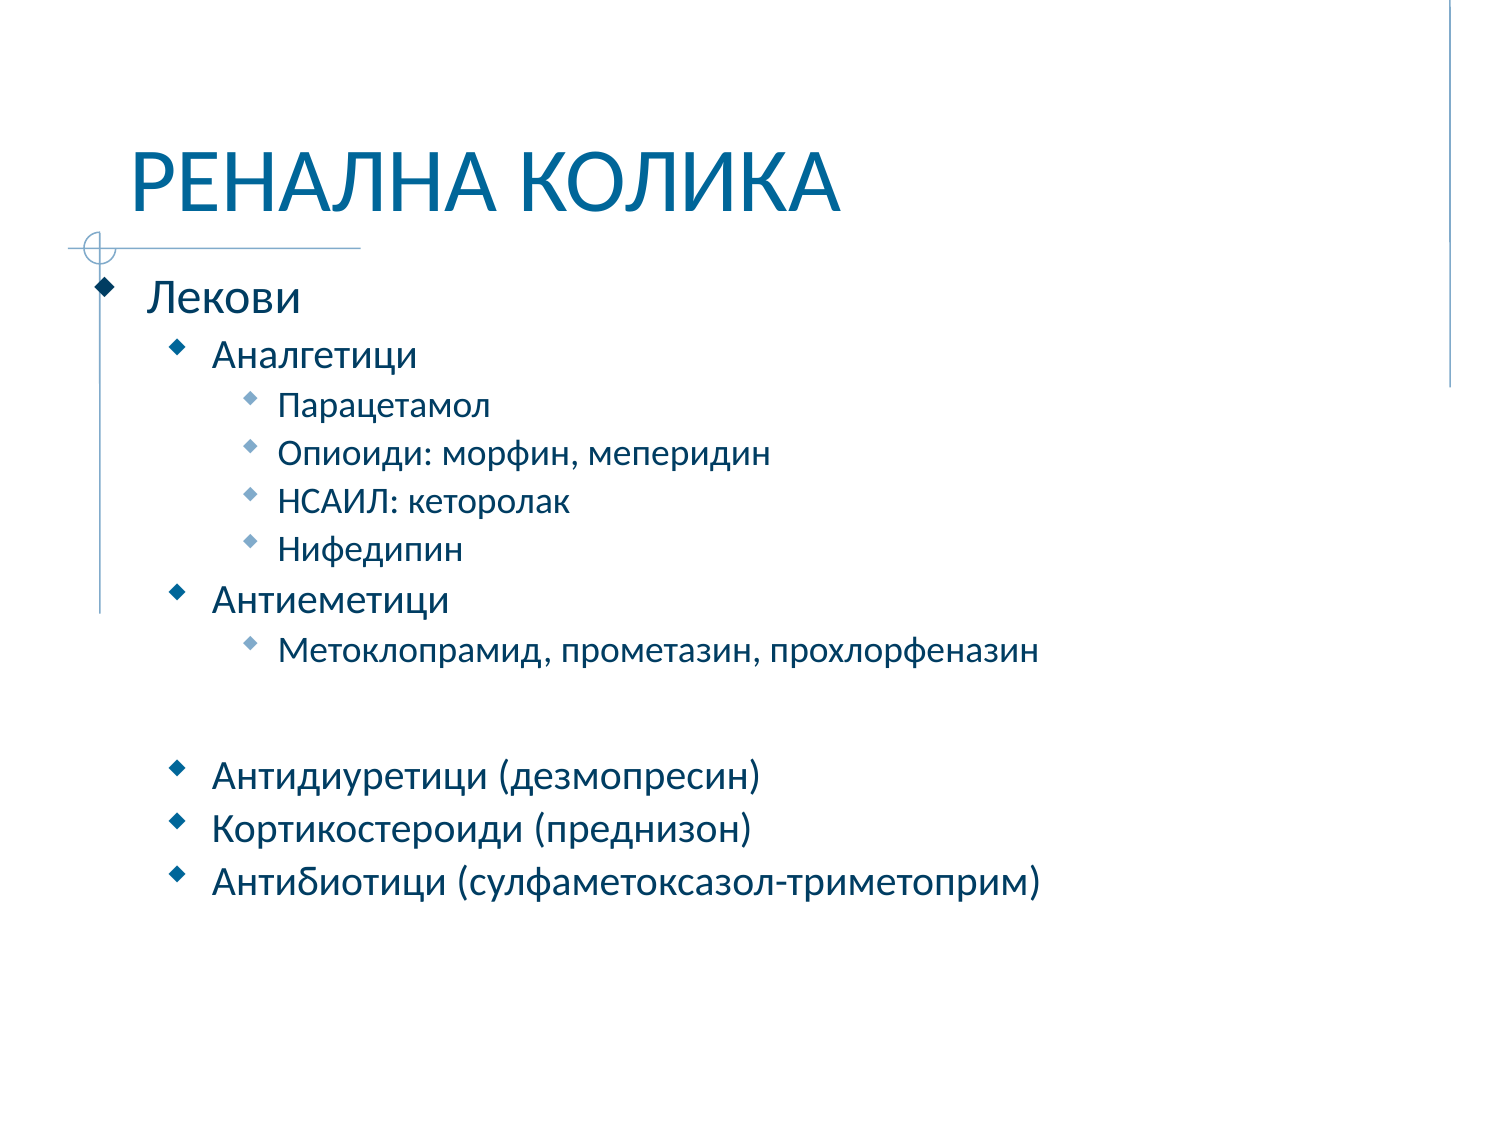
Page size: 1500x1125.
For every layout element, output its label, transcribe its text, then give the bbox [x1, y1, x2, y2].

list Лекови Аналгетици Парацетамол Опиоиди: морфин, меперидин НСАИЛ: кеторолак Нифедипин Антиеметици Метоклопрамид, прометазин, прохлорфеназин Антидиуретици (дезмопресин) Кортикостероиди (преднизон) Антибиотици (сулфаметоксазол-триметоприм) [74, 262, 1460, 1006]
title РЕНАЛНА КОЛИКА [113, 49, 1436, 238]
